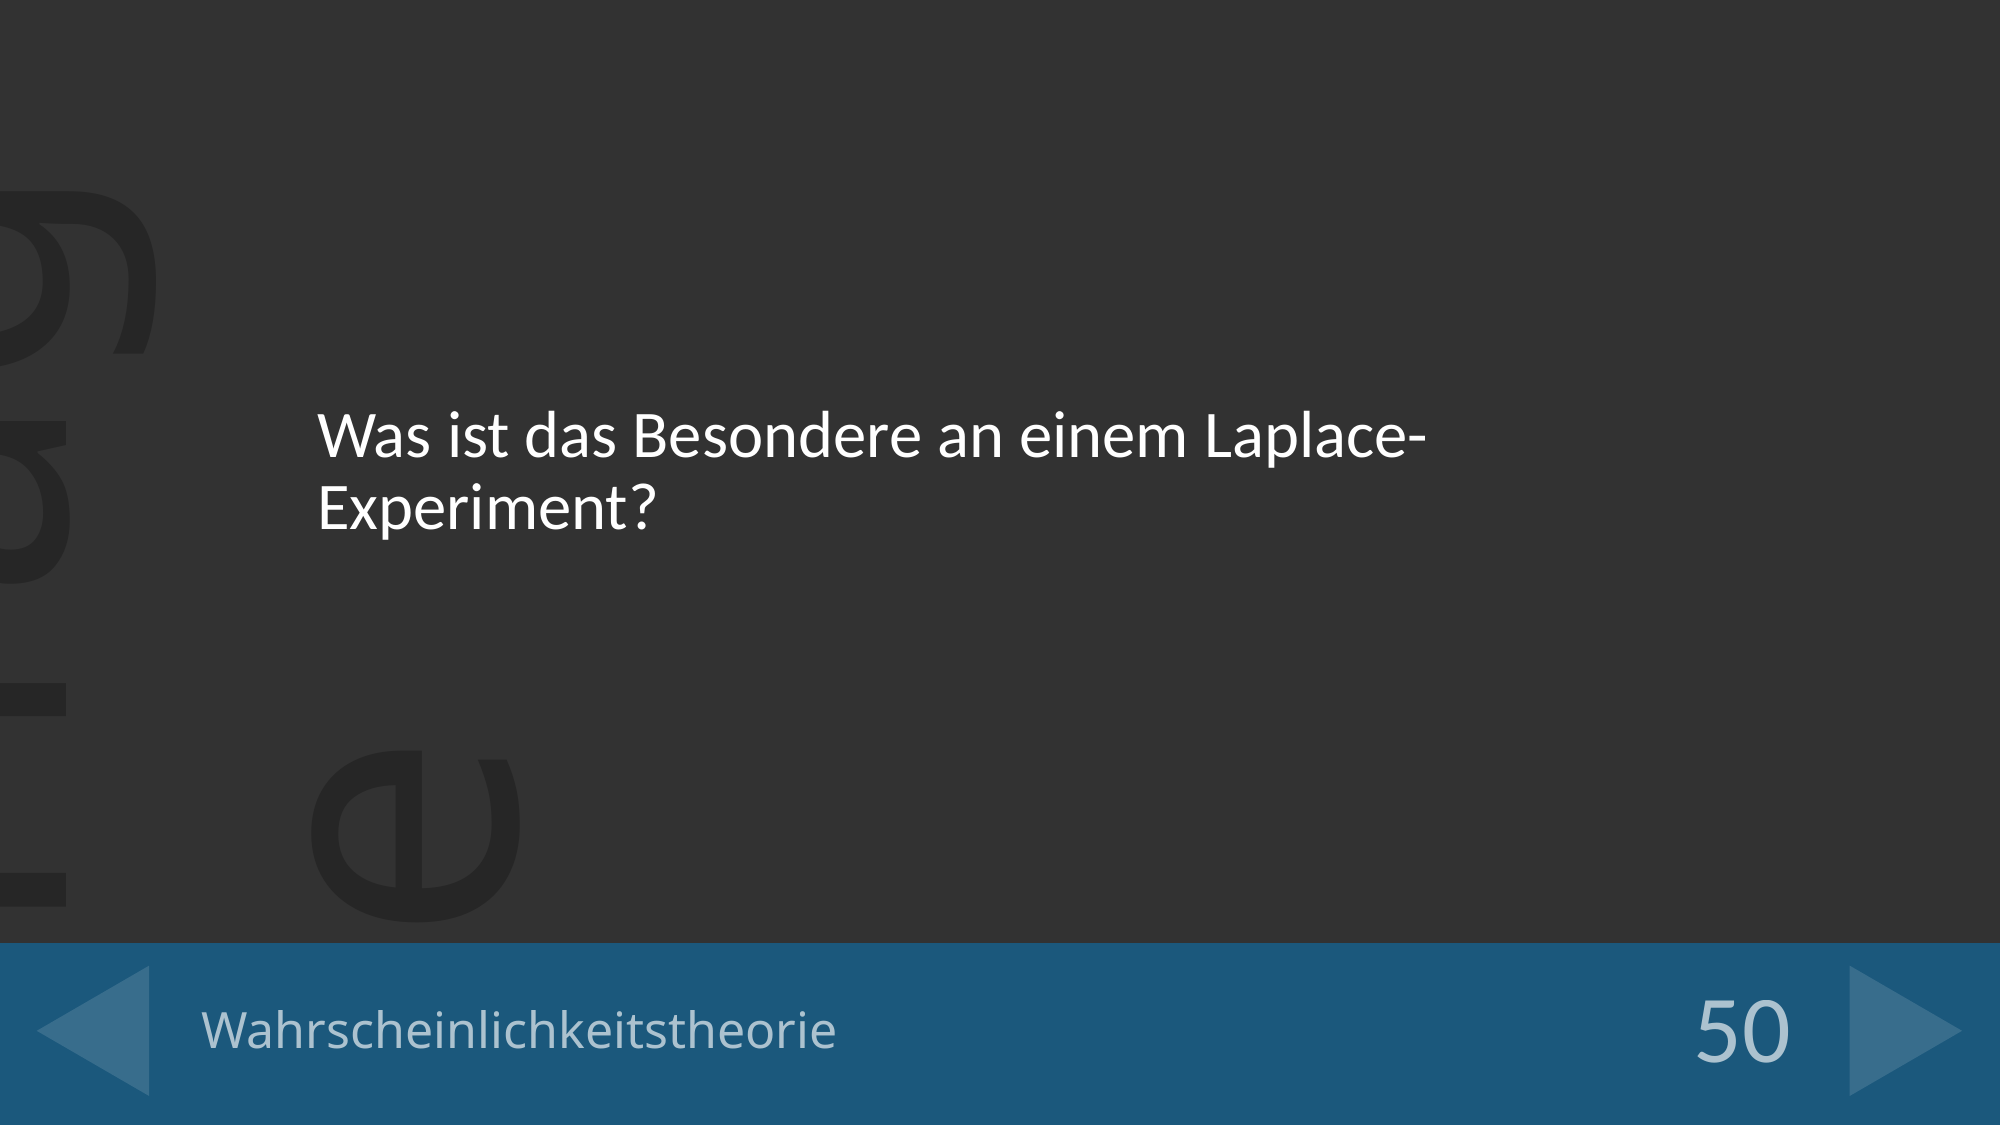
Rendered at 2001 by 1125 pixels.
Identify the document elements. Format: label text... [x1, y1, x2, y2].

list 50 [1494, 967, 1806, 1097]
title Wahrscheinlichkeitstheorie [185, 967, 1494, 1097]
list Was ist das Besondere an einem Laplace-Experiment? [302, 307, 1760, 636]
